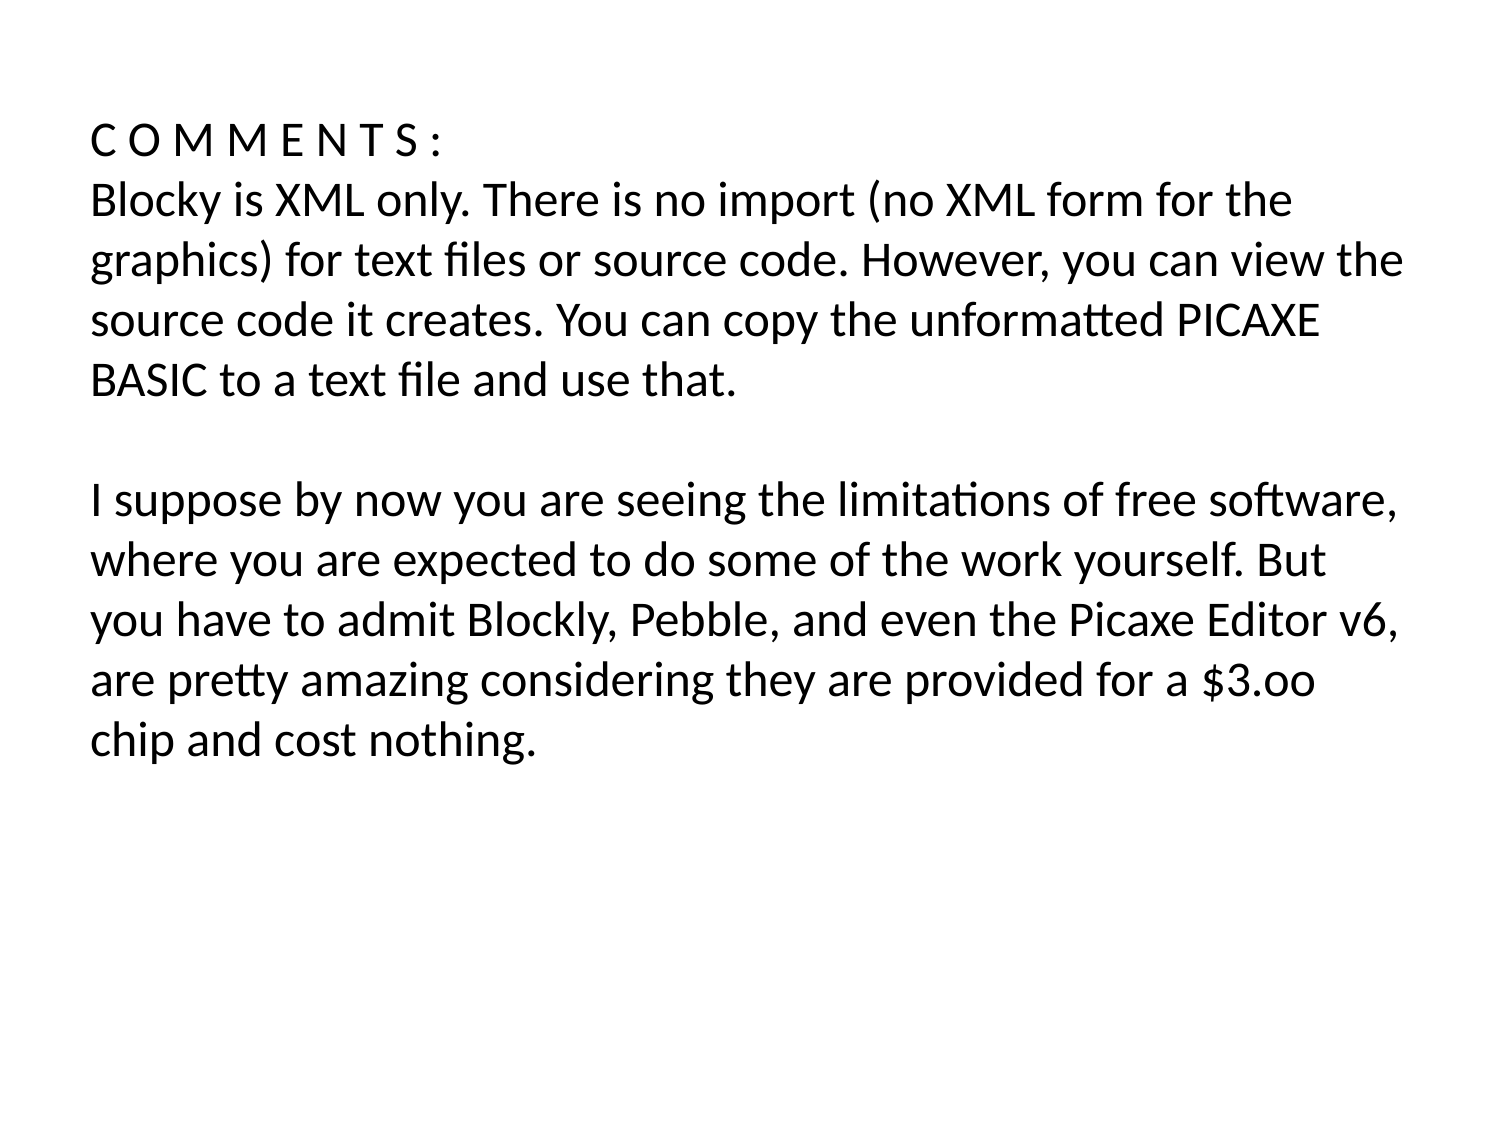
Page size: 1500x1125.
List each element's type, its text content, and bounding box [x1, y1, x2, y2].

title C O M M E N T S : Blocky is XML only. There is no import (no XML form for the graphics) for text files or source code. However, you can view the source code it creates. You can copy the unformatted PICAXE BASIC to a text file and use that. I suppose by now you are seeing the limitations of free software, where you are expected to do some of the work yourself. But you have to admit Blockly, Pebble, and even the Picaxe Editor v6, are pretty amazing considering they are provided for a $3.oo chip and cost nothing. [75, 45, 1425, 888]
